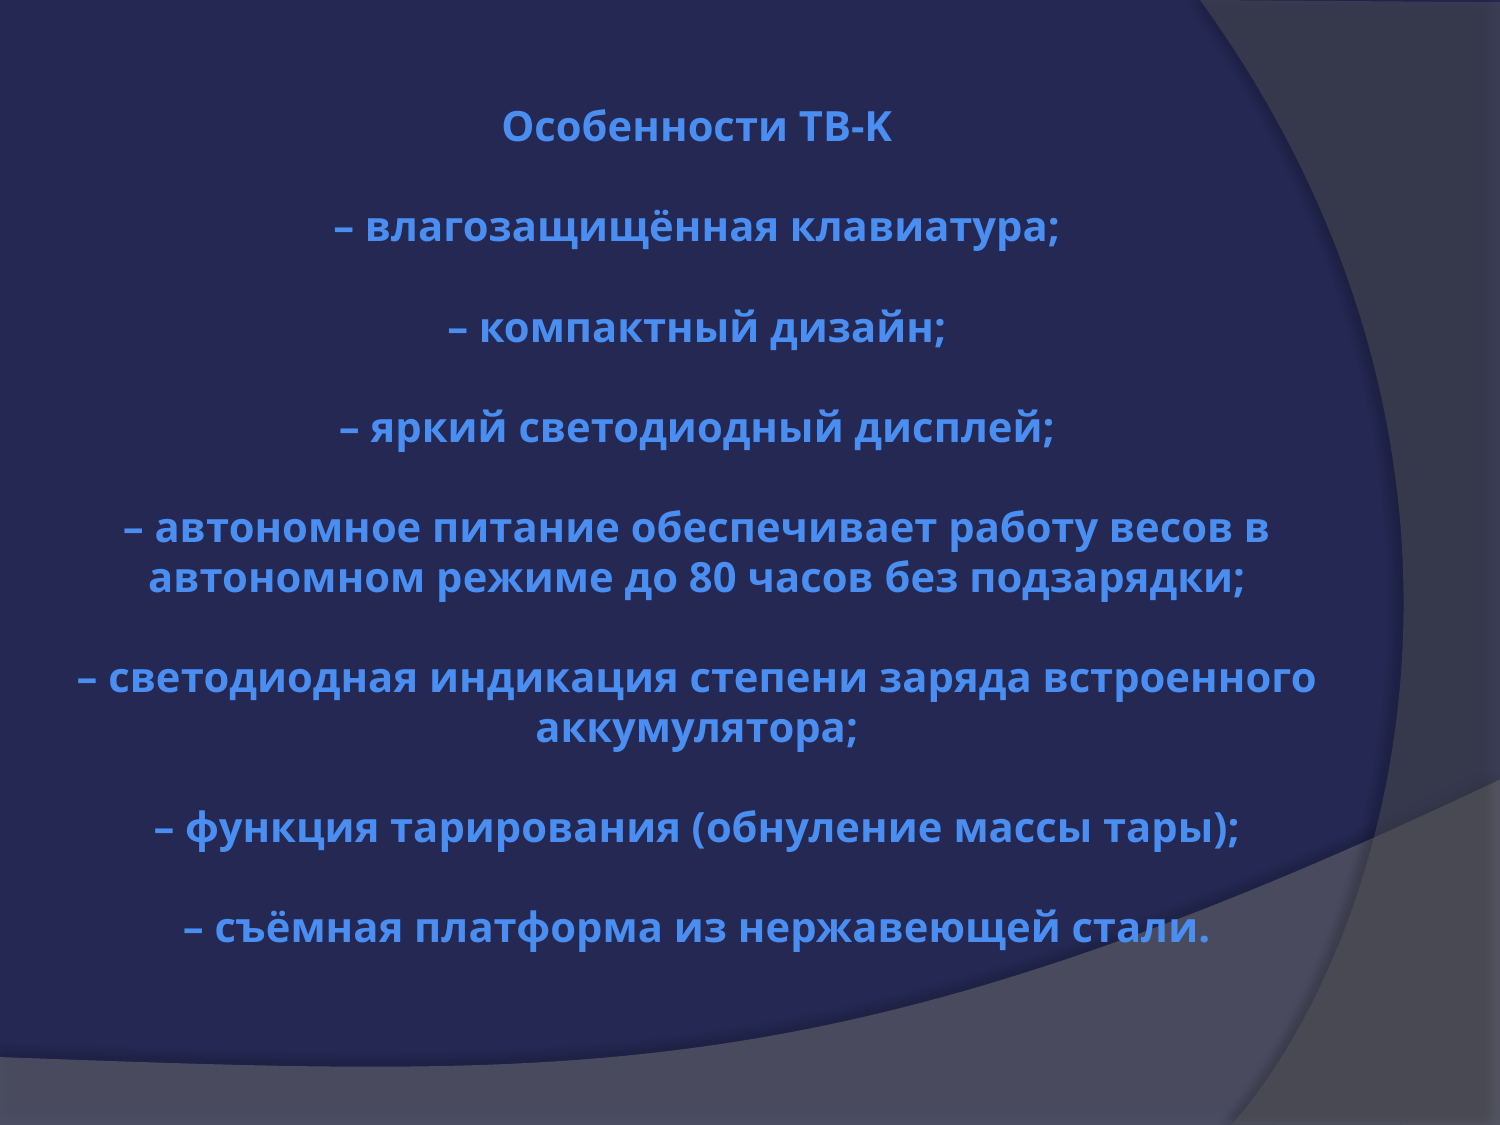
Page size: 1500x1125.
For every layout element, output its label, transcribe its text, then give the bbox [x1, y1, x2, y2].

title Особенности TB-K – влагозащищённая клавиатура; – компактный дизайн; – яркий светодиодный дисплей; – автономное питание обеспечивает работу весов в автономном режиме до 80 часов без подзарядки; – светодиодная индикация степени заряда встроенного аккумулятора; – функция тарирования (обнуление массы тары); – съёмная платформа из нержавеющей стали. [64, 54, 1329, 1047]
